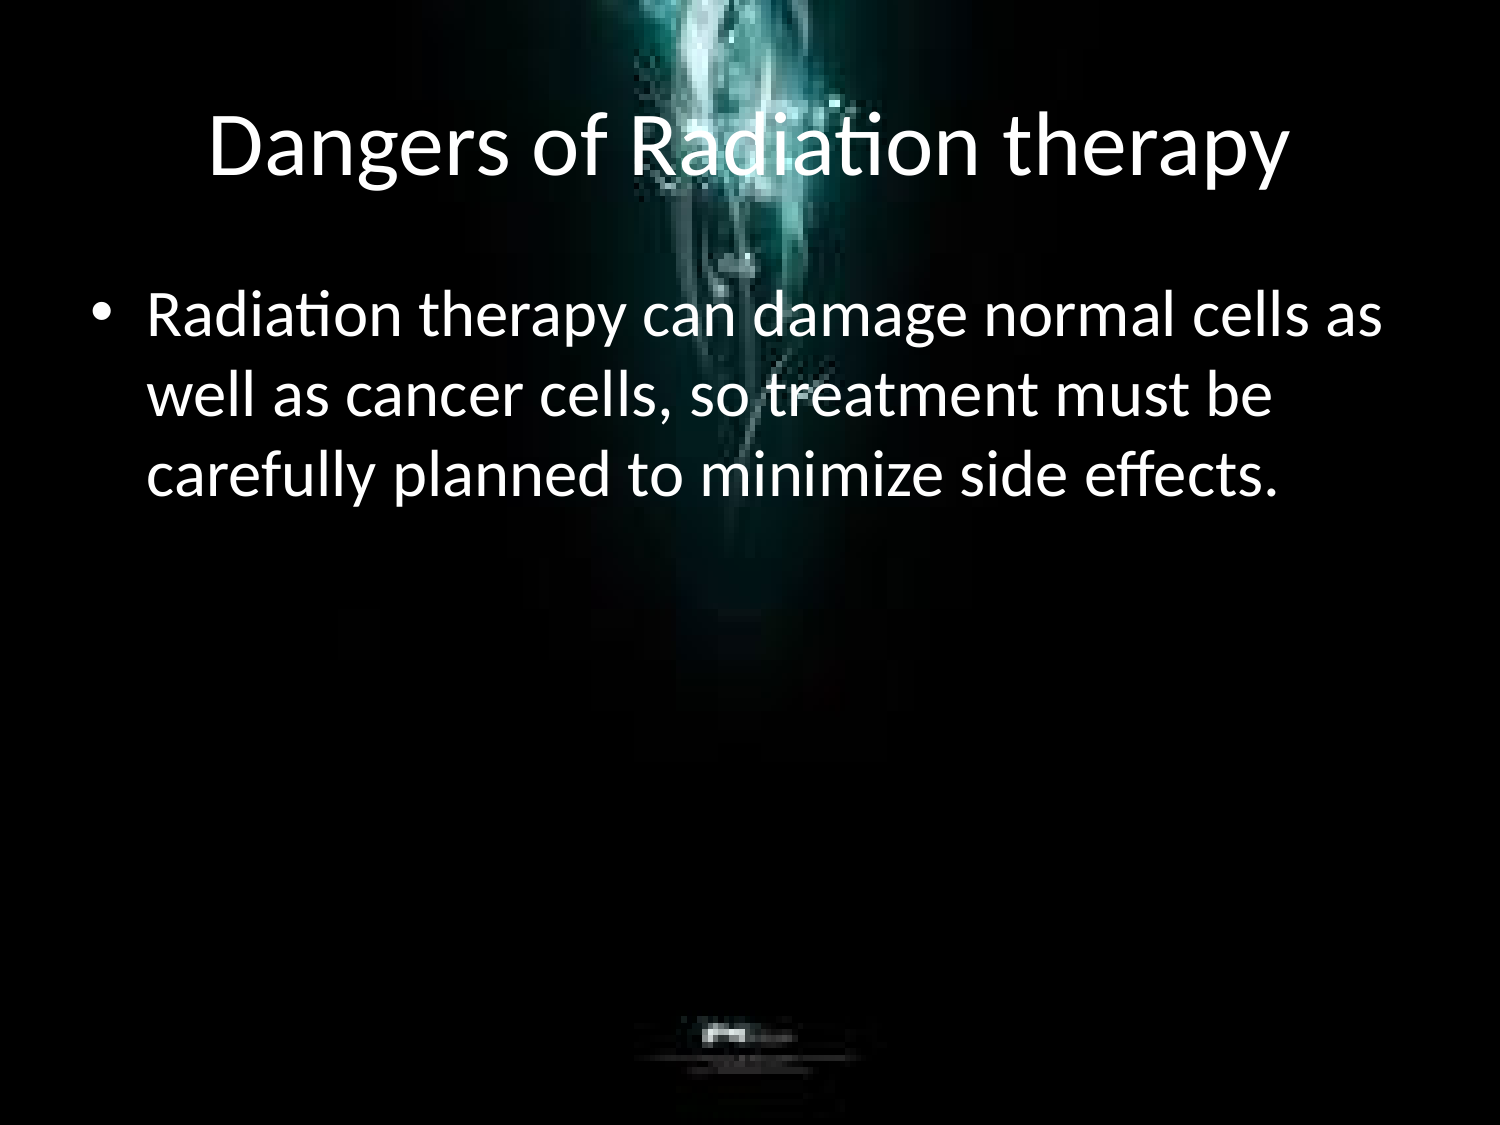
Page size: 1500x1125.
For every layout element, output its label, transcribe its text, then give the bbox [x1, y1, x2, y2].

list Radiation therapy can damage normal cells as well as cancer cells, so treatment must be carefully planned to minimize side effects. [75, 262, 1425, 1005]
picture [0, 0, 1500, 1125]
title Dangers of Radiation therapy [75, 45, 1425, 233]
